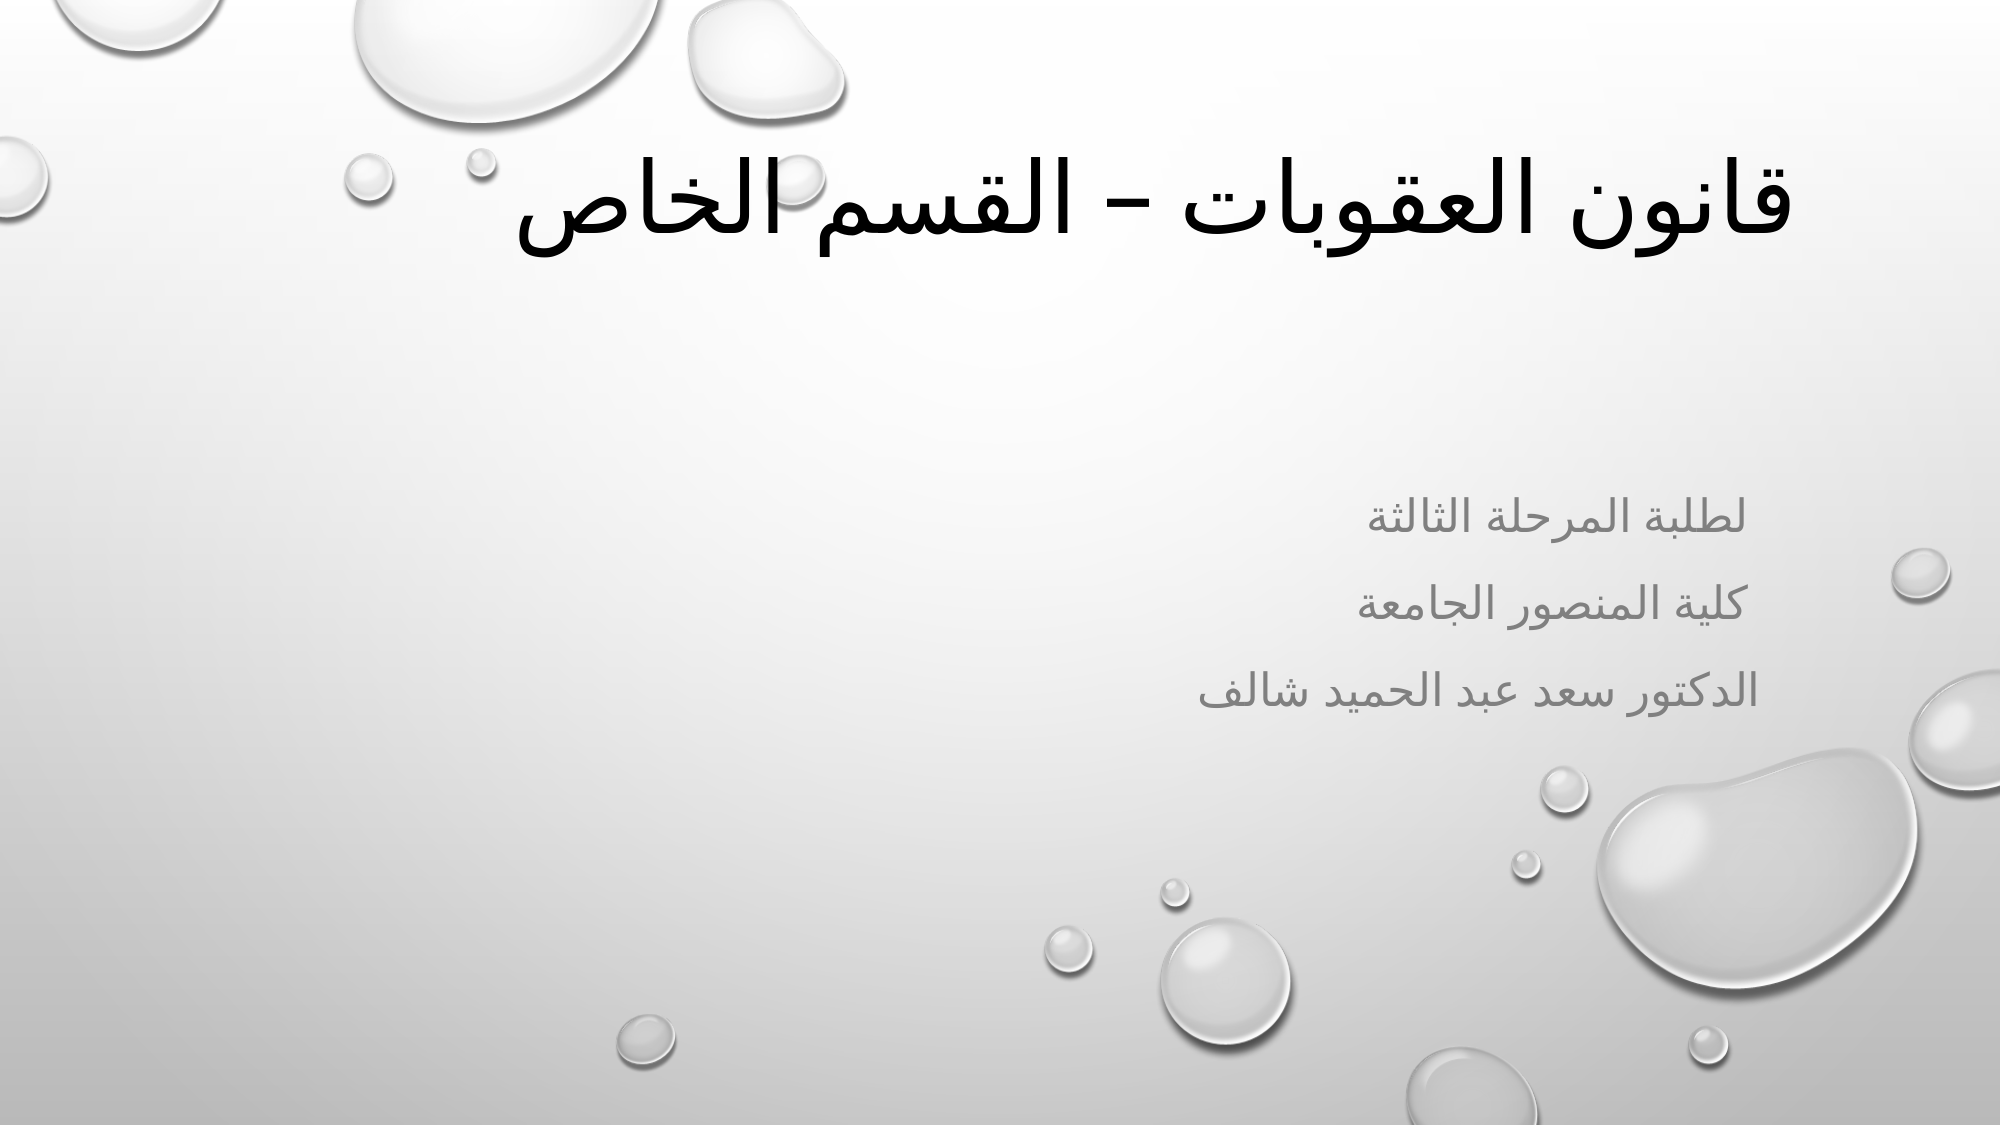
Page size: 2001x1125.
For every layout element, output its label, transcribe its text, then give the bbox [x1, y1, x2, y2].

picture [0, 0, 2000, 1125]
title قانون العقوبات – القسم الخاص [73, 0, 1814, 264]
subtitle لطلبة المرحلة الثالثة كلية المنصور الجامعة الدكتور سعد عبد الحميد شالف [726, 468, 1777, 788]
